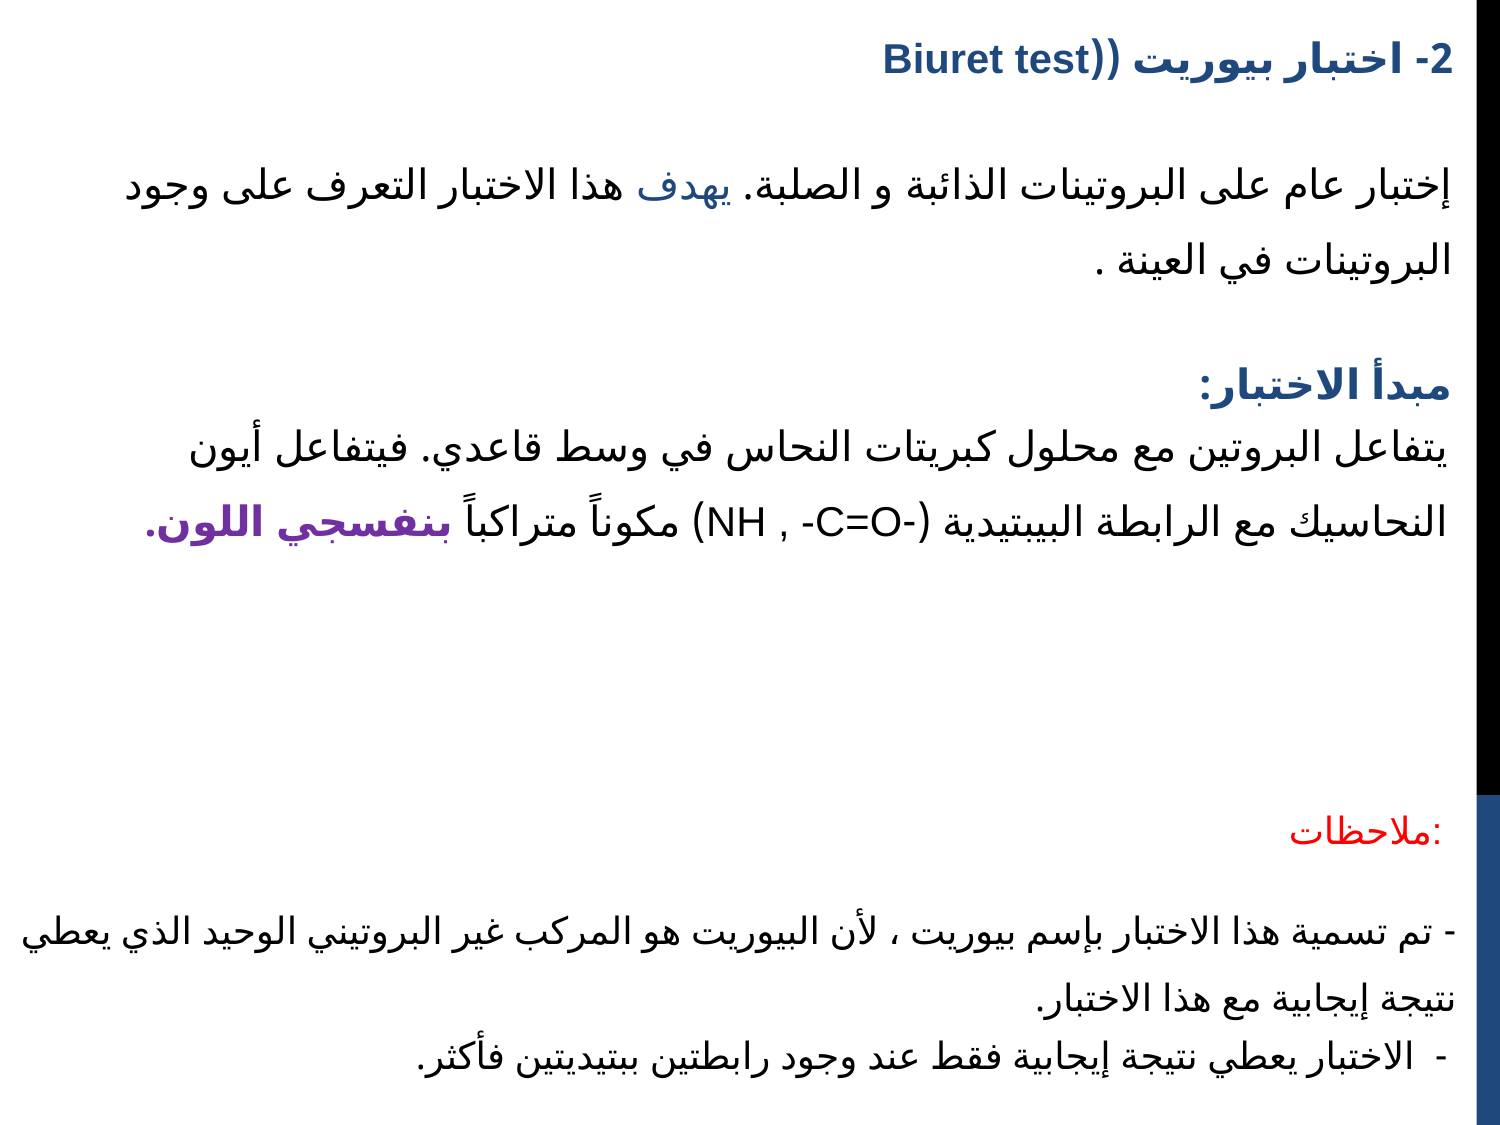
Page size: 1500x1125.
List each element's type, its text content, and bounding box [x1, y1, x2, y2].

text_box يتفاعل البروتين مع محلول كبريتات النحاس في وسط قاعدي. فيتفاعل أيون النحاسيك مع الرابطة البيبتيدية (-NH , -C=O) مكوناً متراكباً بنفسجي اللون. [37, 387, 1463, 553]
text_box ملاحظات: [1273, 799, 1458, 860]
text_box - الاختبار يعطي نتيجة إيجابية فقط عند وجود رابطتين ببتيديتين فأكثر. [112, 1027, 1463, 1085]
text_box - تم تسمية هذا الاختبار بإسم بيوريت ، لأن البيوريت هو المركب غير البروتيني الوحيد الذي يعطي نتيجة إيجابية مع هذا الاختبار. [0, 876, 1472, 1027]
text_box 2- اختبار بيوريت ((Biuret test إختبار عام على البروتينات الذائبة و الصلبة. يهدف هذا الاختبار التعرف على وجود البروتينات في العينة . مبدأ الاختبار: [46, 24, 1468, 415]
